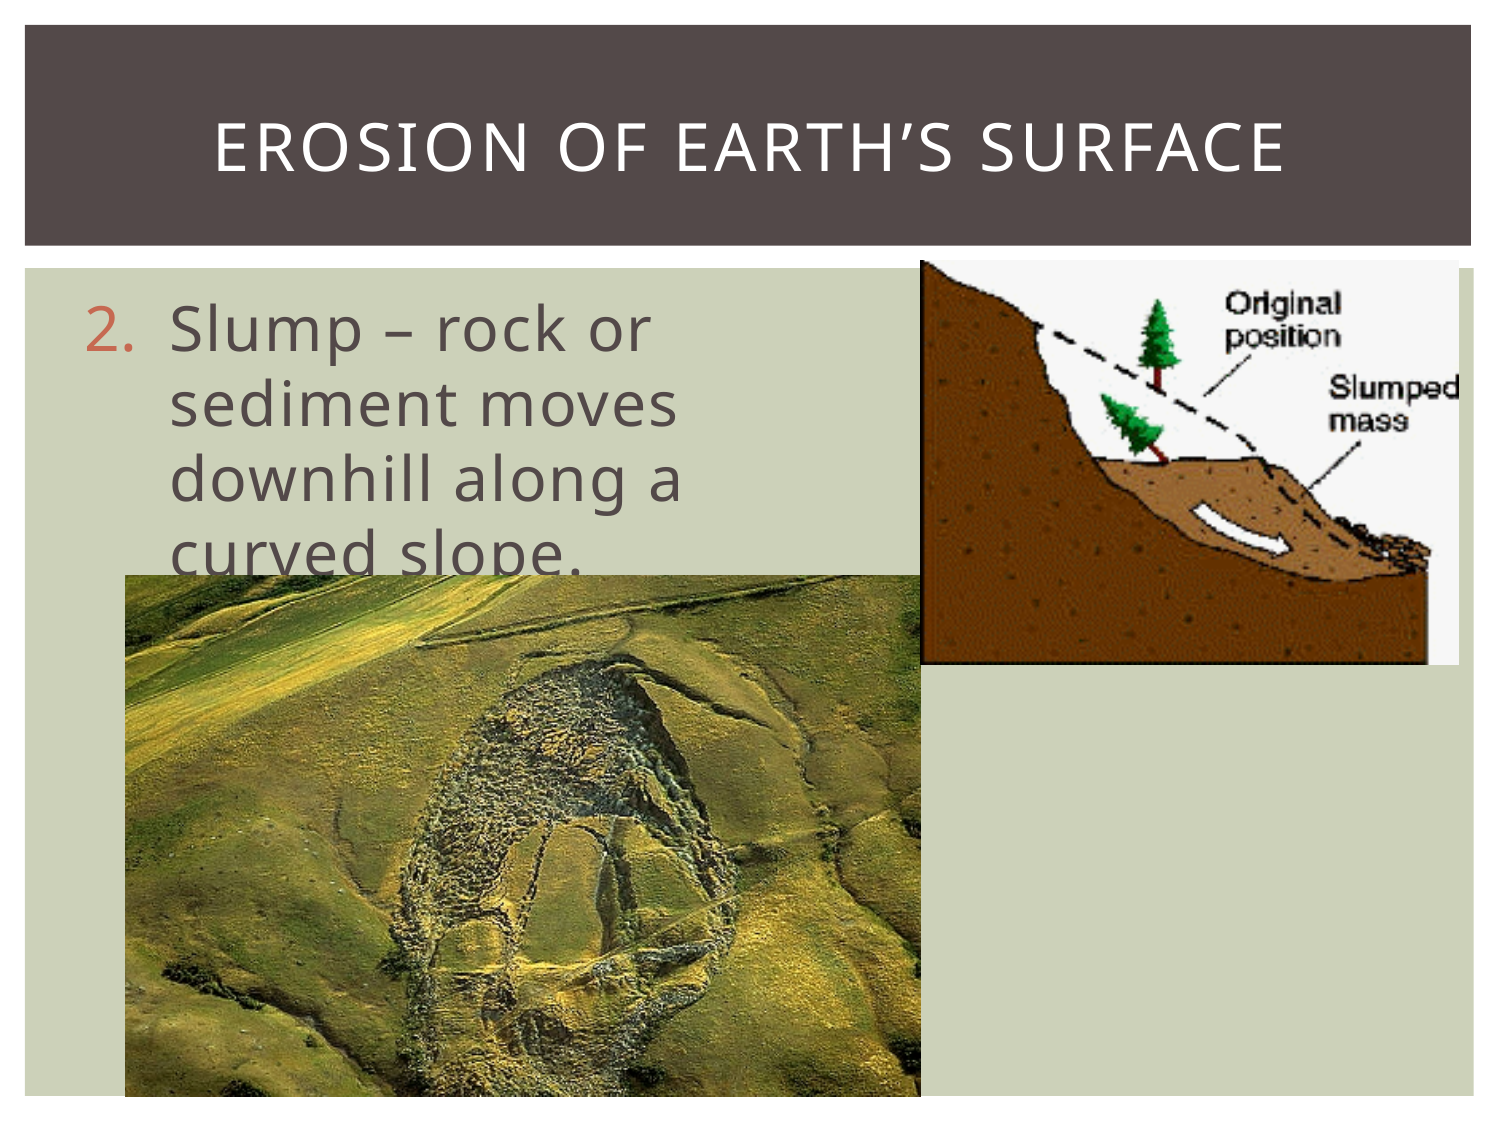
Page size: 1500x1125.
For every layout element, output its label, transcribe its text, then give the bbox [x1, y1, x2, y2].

picture [125, 260, 1459, 1098]
list Slump – rock or sediment moves downhill along a curved slope. [62, 281, 915, 1005]
title Erosion of earth’s surface [62, 58, 1438, 232]
